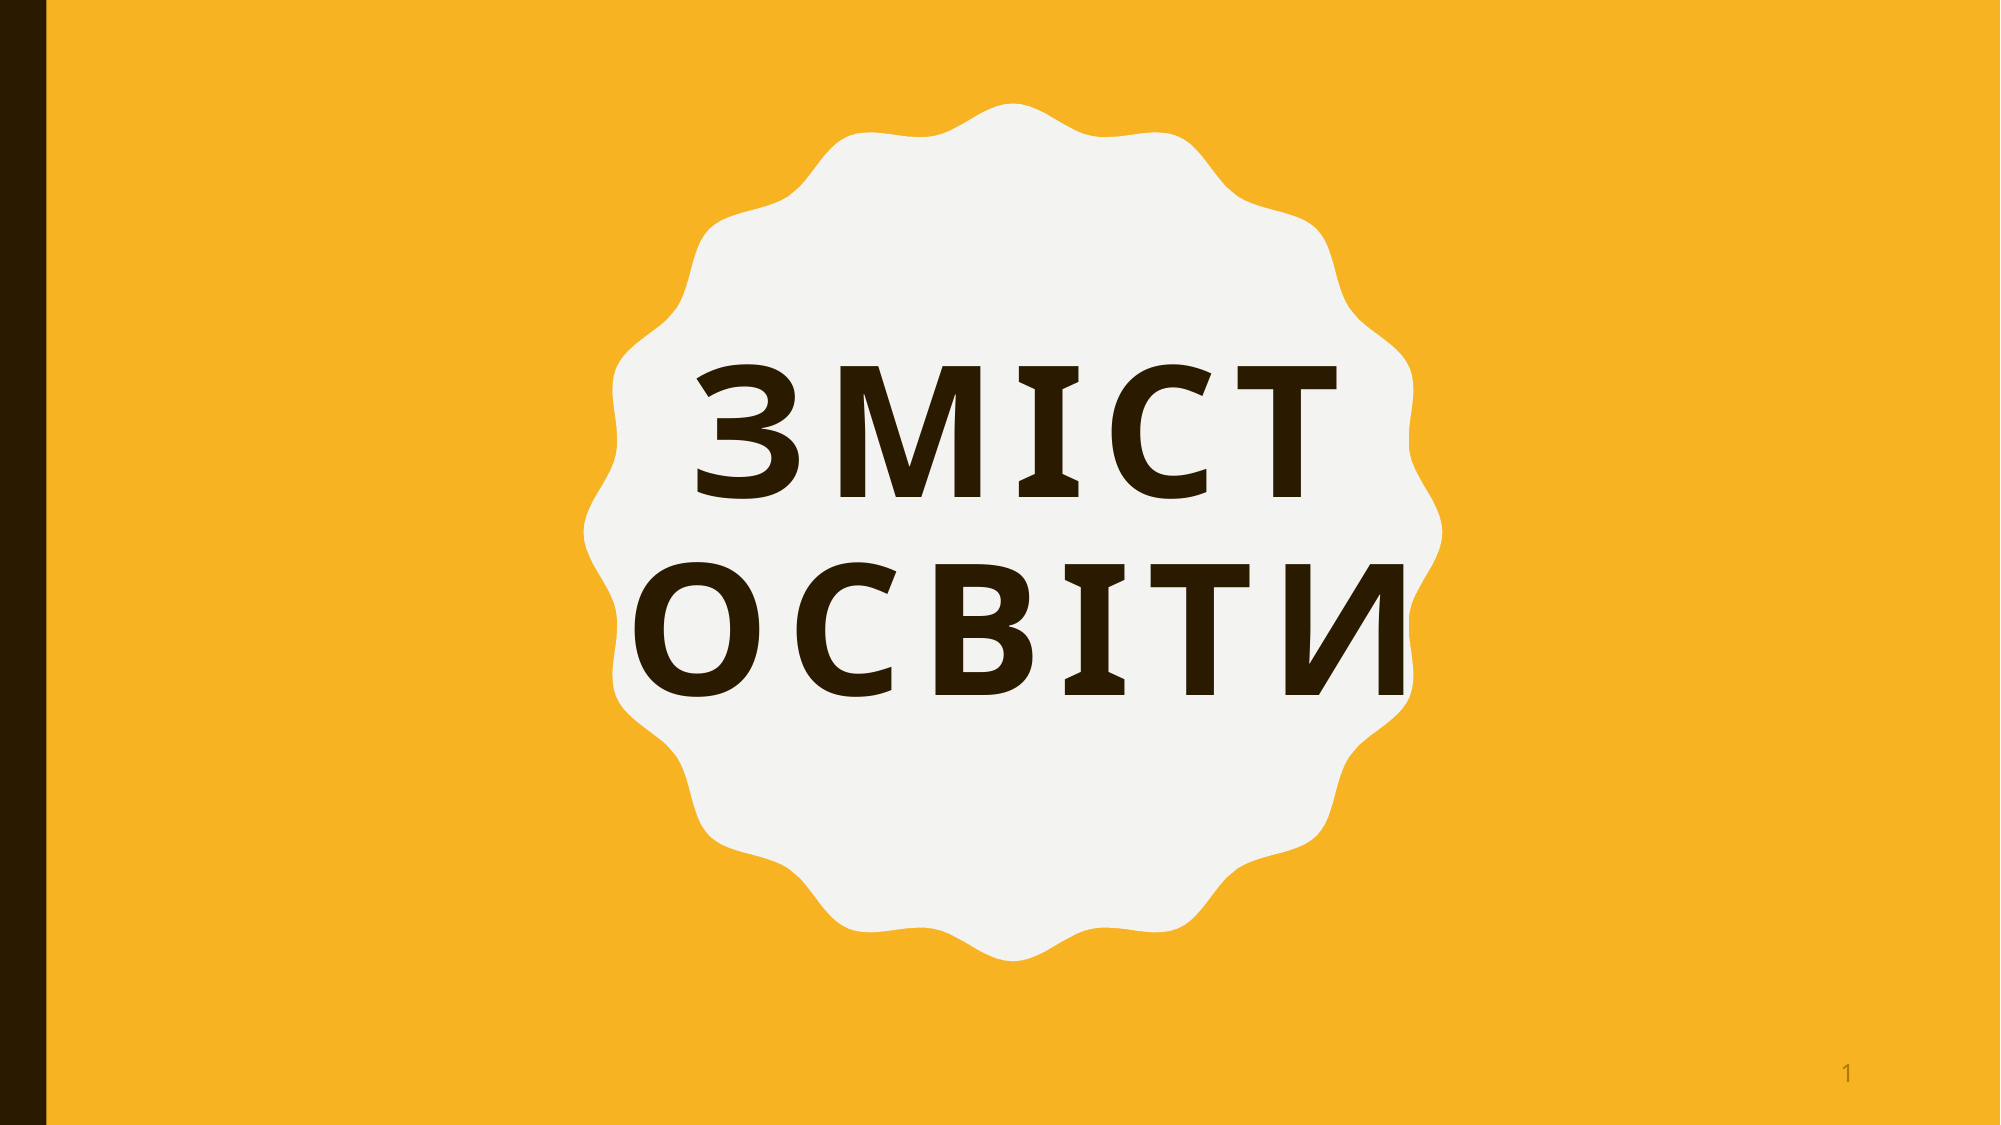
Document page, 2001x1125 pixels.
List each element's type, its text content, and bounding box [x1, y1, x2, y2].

title Зміст освіти [602, 425, 1444, 650]
slide_number 1 [1487, 1045, 1870, 1103]
